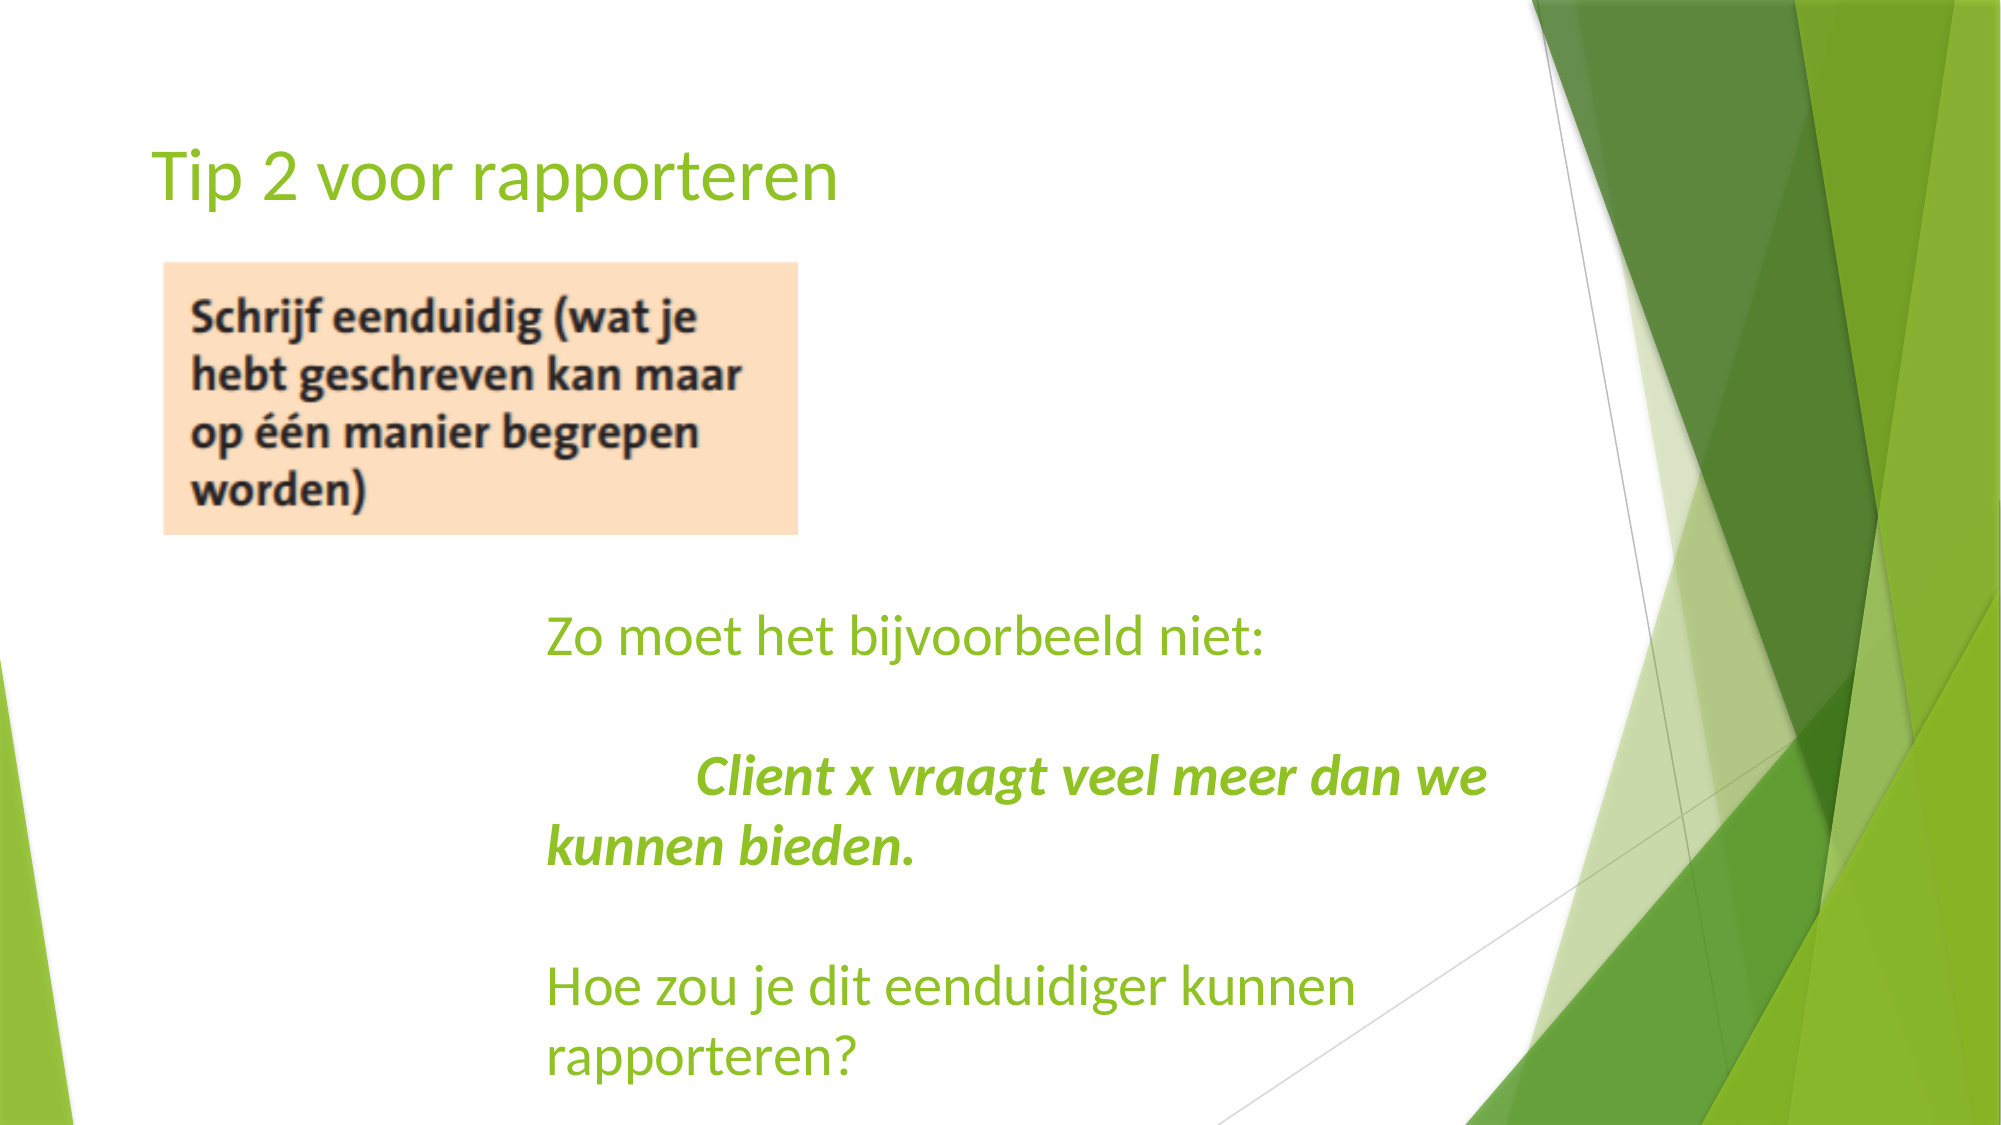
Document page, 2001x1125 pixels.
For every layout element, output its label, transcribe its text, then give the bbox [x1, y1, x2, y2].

picture [162, 261, 799, 536]
text_box Zo moet het bijvoorbeeld niet: Client x vraagt veel meer dan we kunnen bieden. Hoe zou je dit eenduidiger kunnen rapporteren? [532, 589, 1533, 1095]
text_box Tip 2 voor rapporteren [136, 118, 1417, 223]
title [136, 45, 1547, 262]
